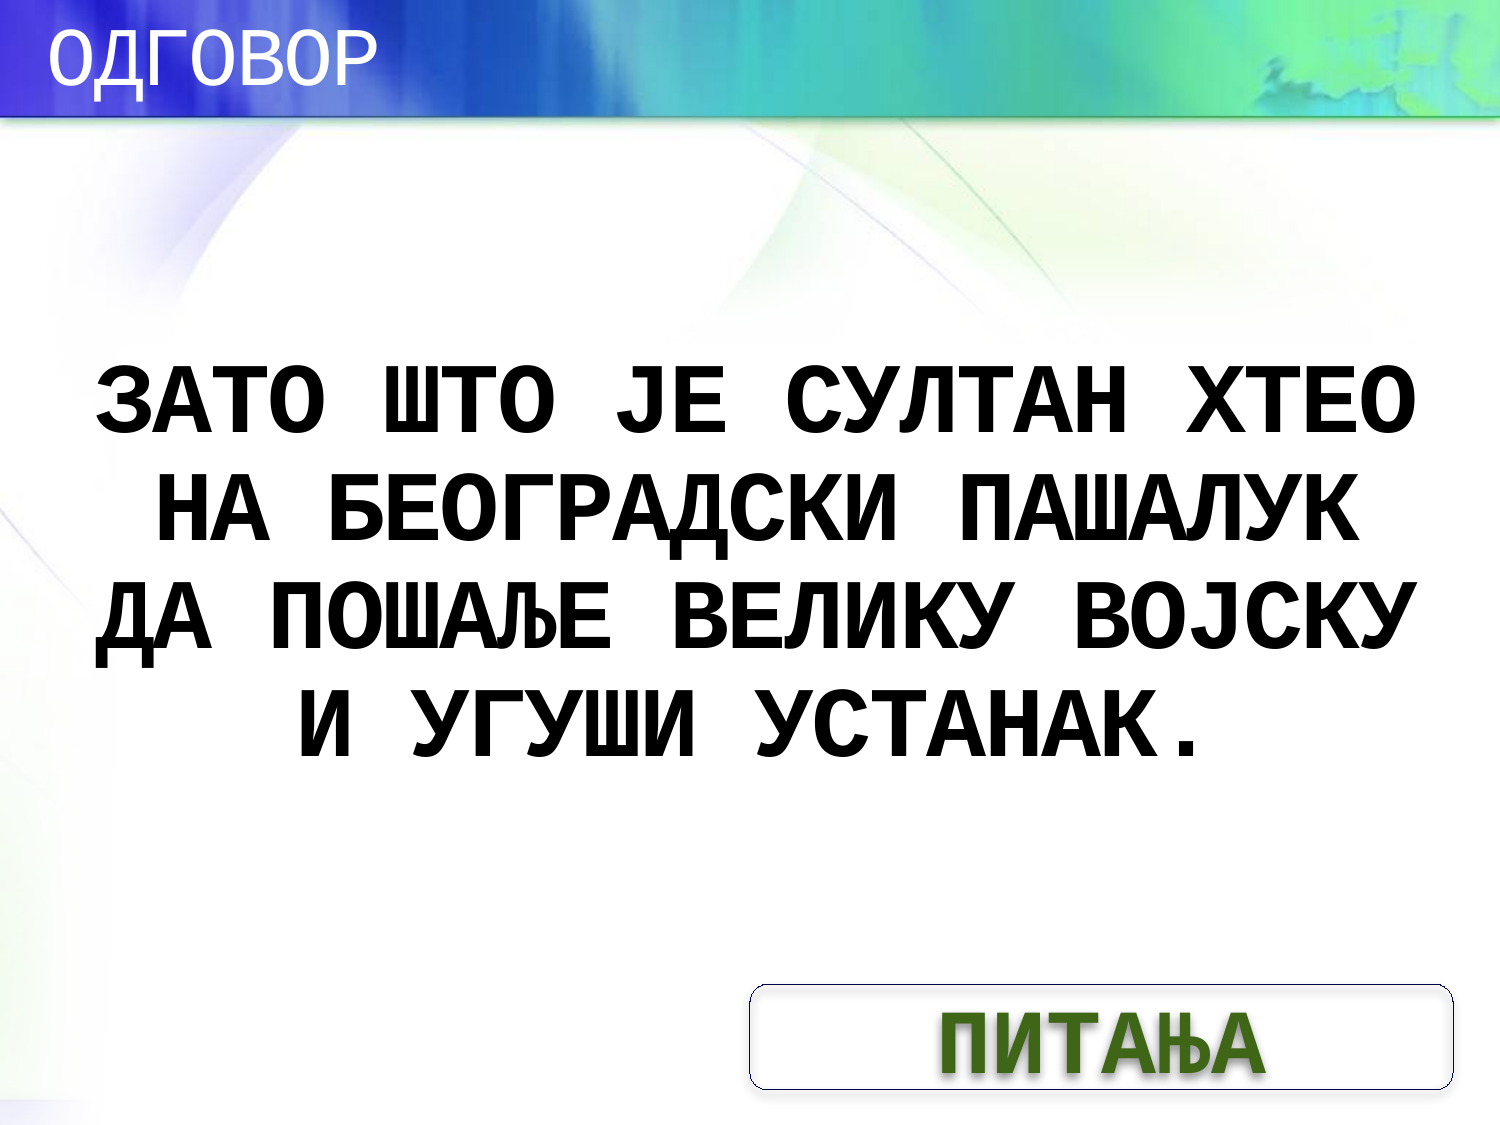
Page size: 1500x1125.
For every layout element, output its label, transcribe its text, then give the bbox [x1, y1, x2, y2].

text_box ОДГОВОР [46, 0, 774, 118]
title ЗАТО ШТО ЈЕ СУЛТАН ХТЕО НА БЕОГРАДСКИ ПАШАЛУК ДА ПОШАЉЕ ВЕЛИКУ ВОЈСКУ И УГУШИ УСТАНАК. [70, 187, 1442, 938]
picture [0, 0, 1500, 1125]
text_box ПИТАЊА [749, 984, 1454, 1090]
